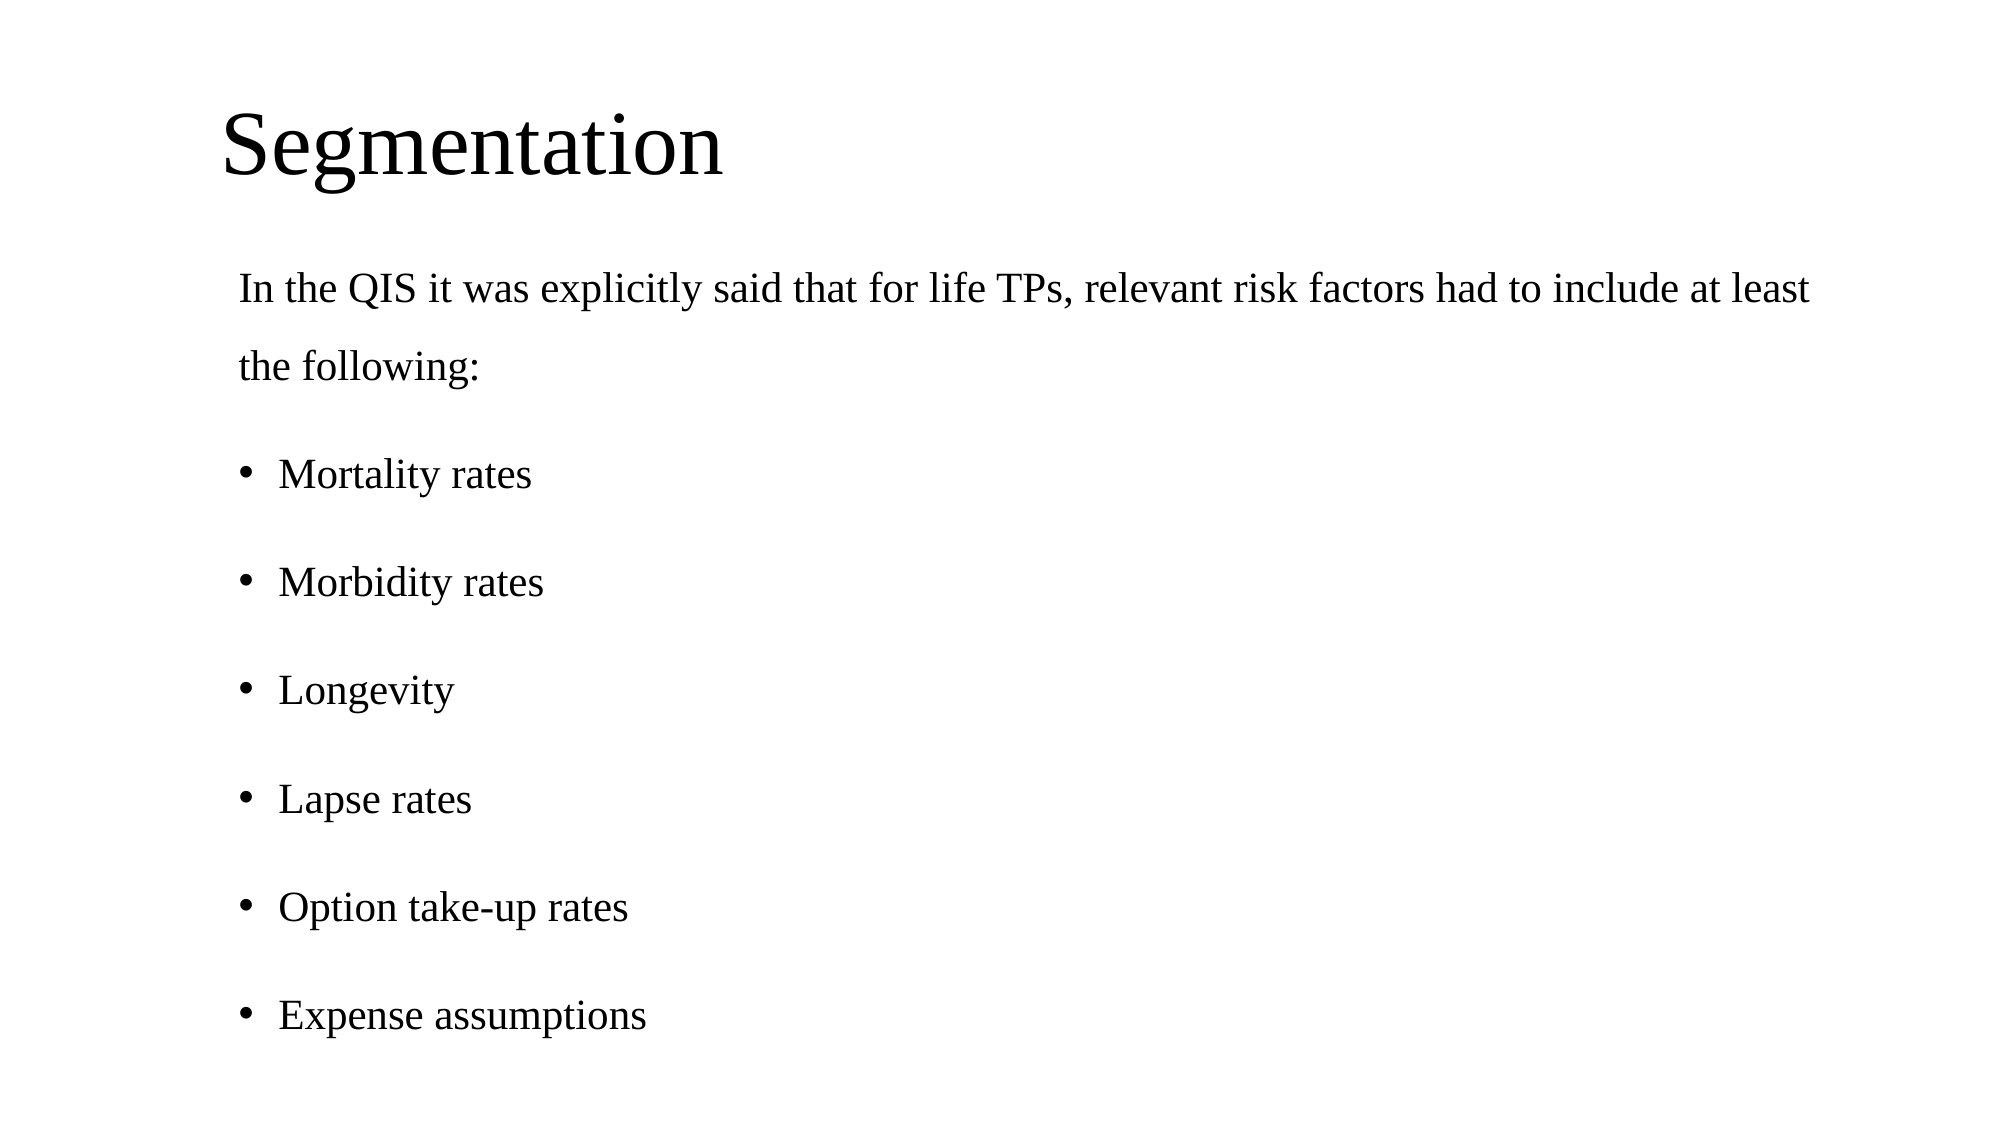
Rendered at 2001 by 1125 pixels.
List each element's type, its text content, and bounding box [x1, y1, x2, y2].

list In the QIS it was explicitly said that for life TPs, relevant risk factors had to include at least the following: Mortality rates Morbidity rates Longevity Lapse rates Option take-up rates Expense assumptions [223, 226, 1828, 1055]
title Segmentation [205, 62, 1875, 227]
